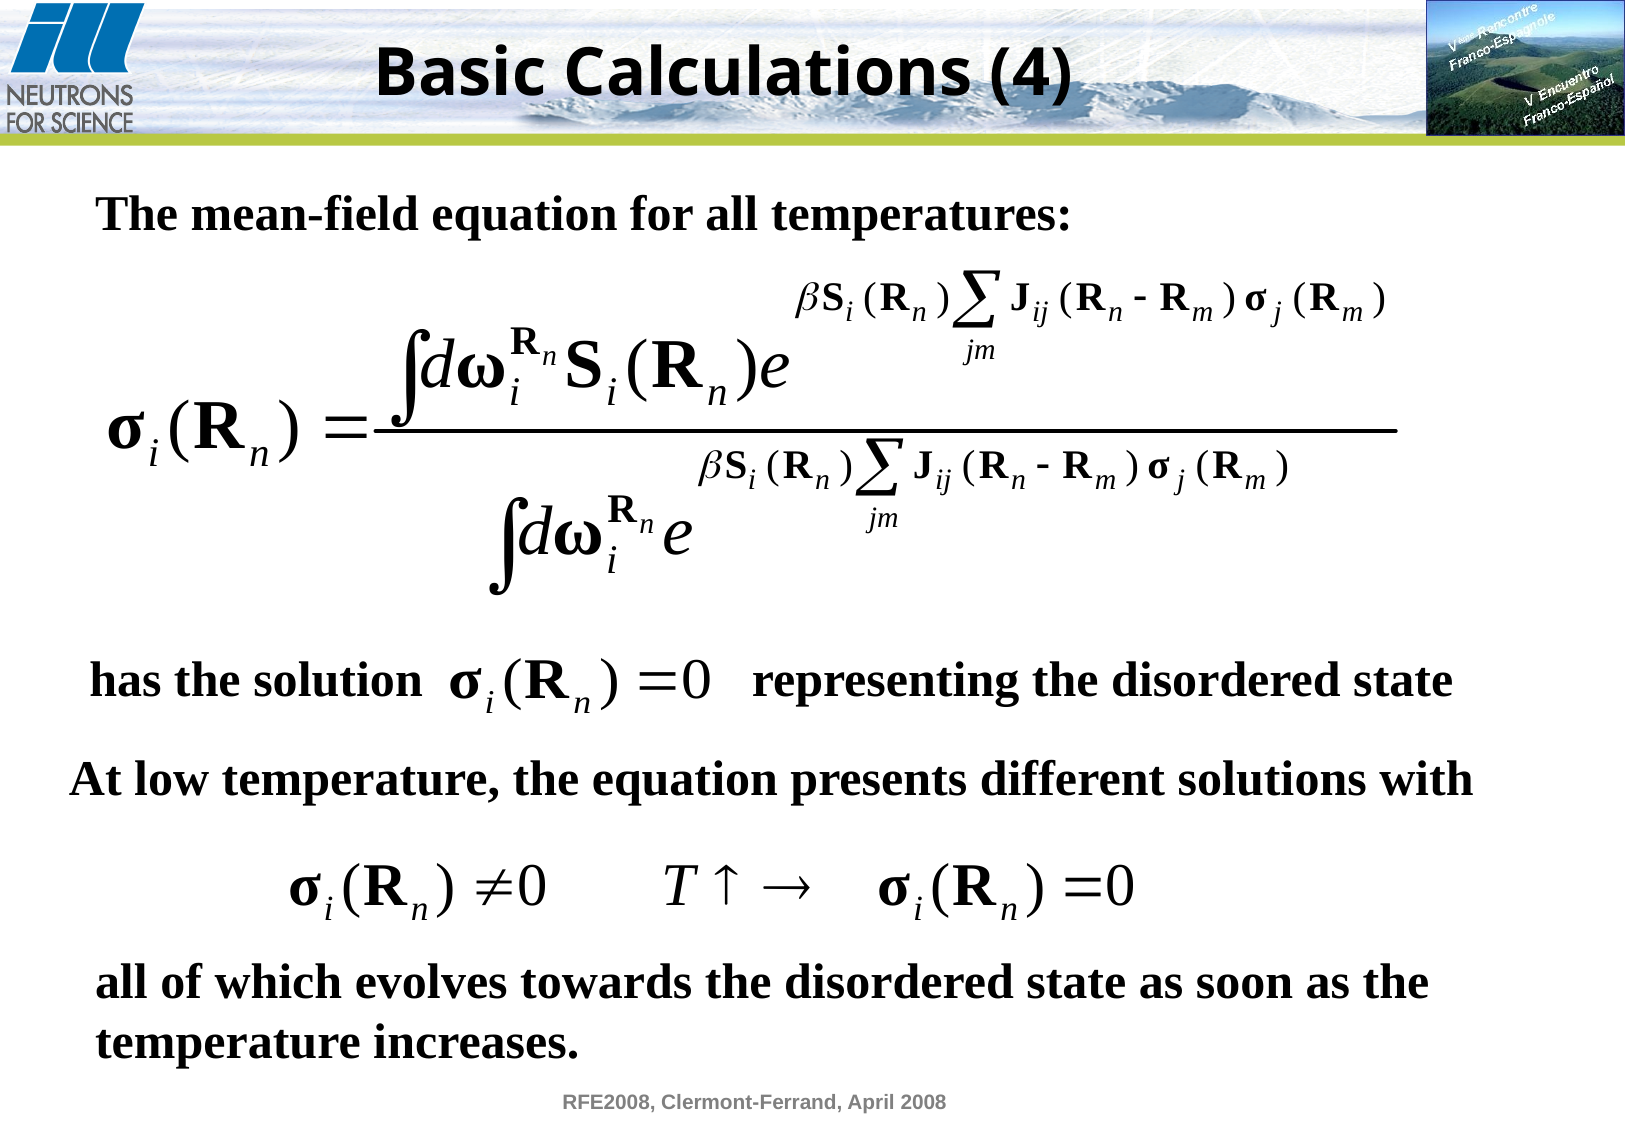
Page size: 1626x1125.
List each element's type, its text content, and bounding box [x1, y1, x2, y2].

text_box At low temperature, the equation presents different solutions with [54, 737, 1585, 813]
text_box all of which evolves towards the disordered state as soon as the temperature increases. [80, 940, 1551, 1076]
text_box The mean-field equation for all temperatures: [80, 172, 1505, 248]
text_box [97, 255, 1410, 607]
title Basic Calculations (4) [198, 19, 1250, 119]
picture [0, 0, 1625, 136]
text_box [74, 638, 1471, 728]
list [280, 834, 1144, 936]
